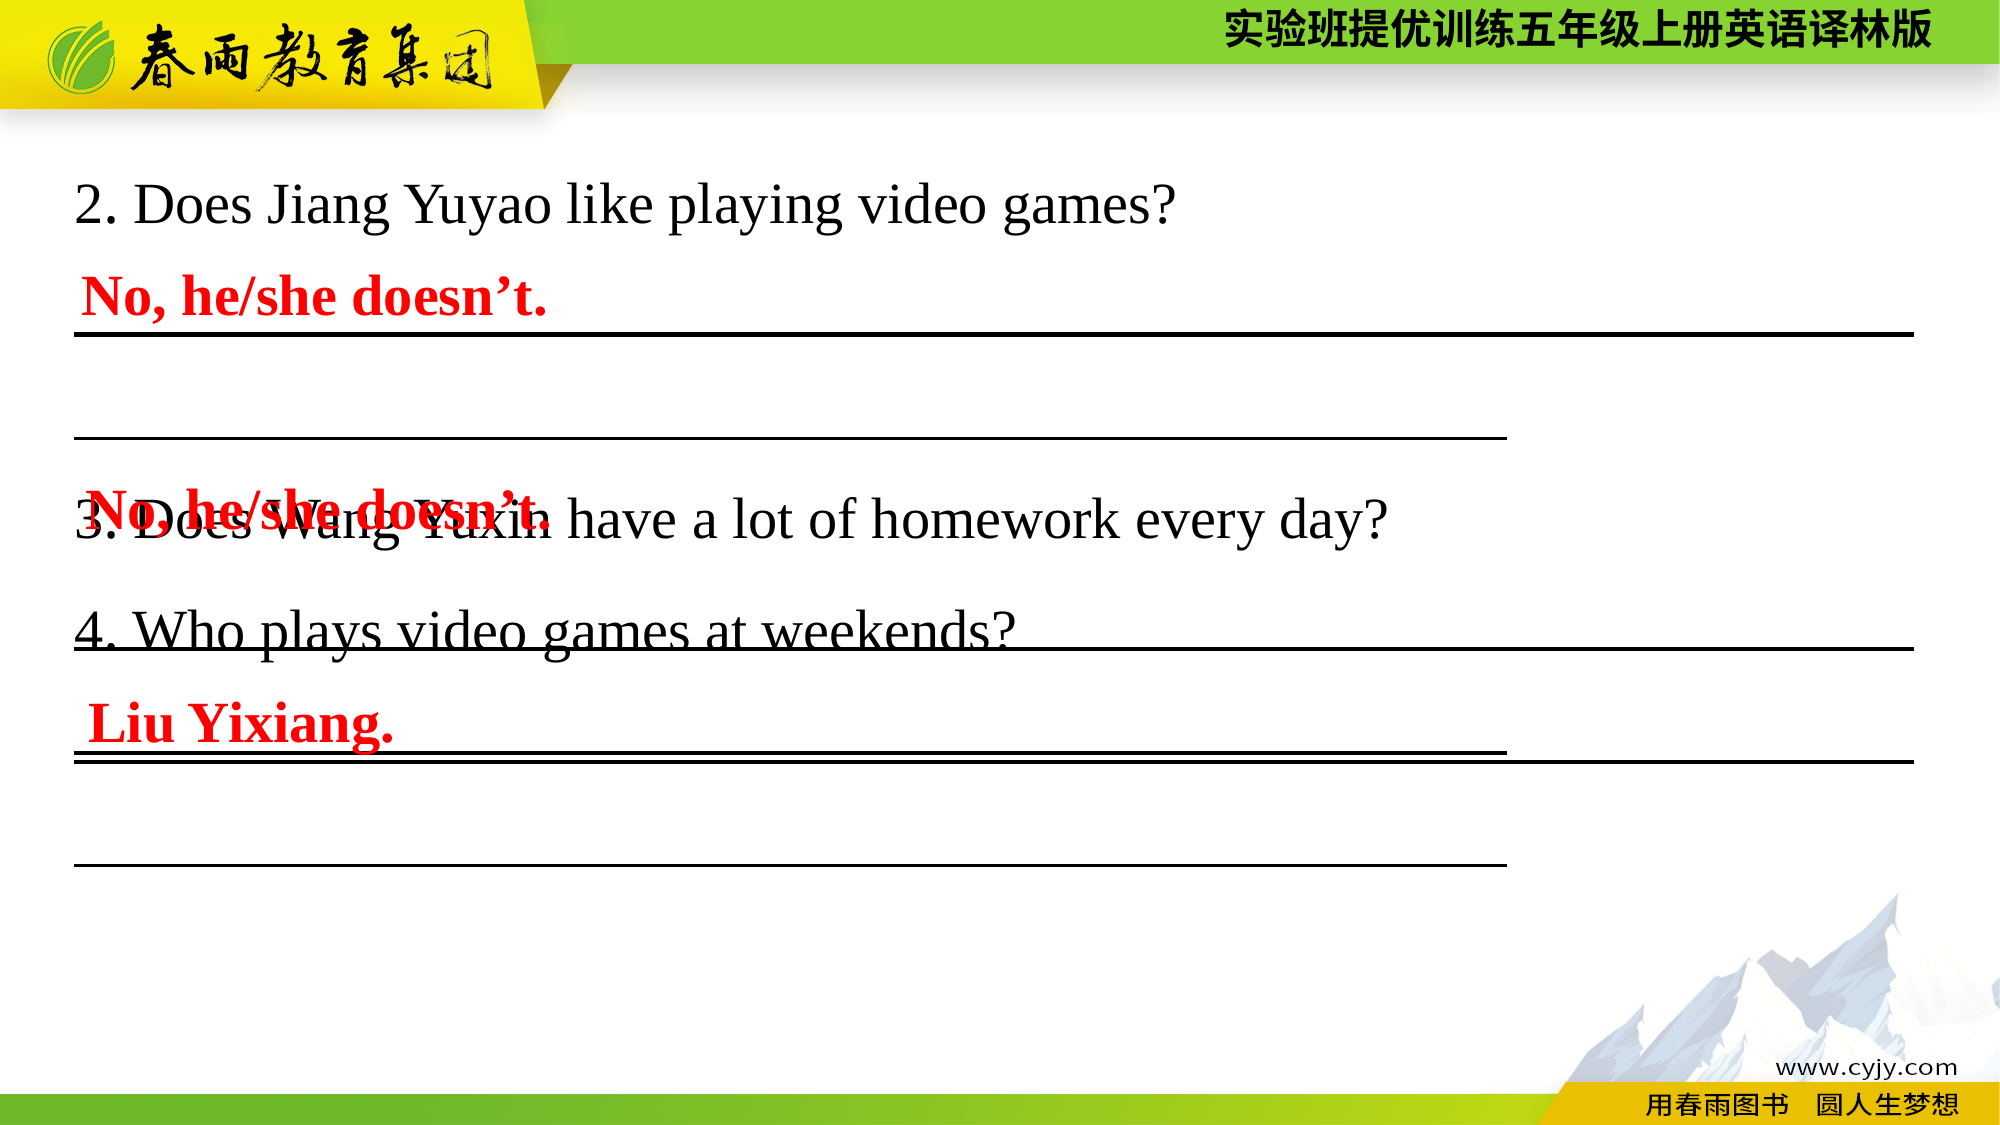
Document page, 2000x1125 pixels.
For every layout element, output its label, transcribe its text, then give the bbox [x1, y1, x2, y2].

text_box No, he/she doesn’t. [70, 428, 567, 549]
text_box Liu Yixiang. [73, 642, 411, 762]
text_box No, he/she doesn’t. [66, 214, 563, 335]
list 2. Does Jiang Yuyao like playing video games? _________________________________________________ 3. Does Wang Yuxin have a lot of homework every day? _________________________________________________ [59, 122, 1944, 549]
picture [0, 0, 2000, 1125]
text_box 4. Who plays video games at weekends? _________________________________________________ [59, 549, 1944, 880]
